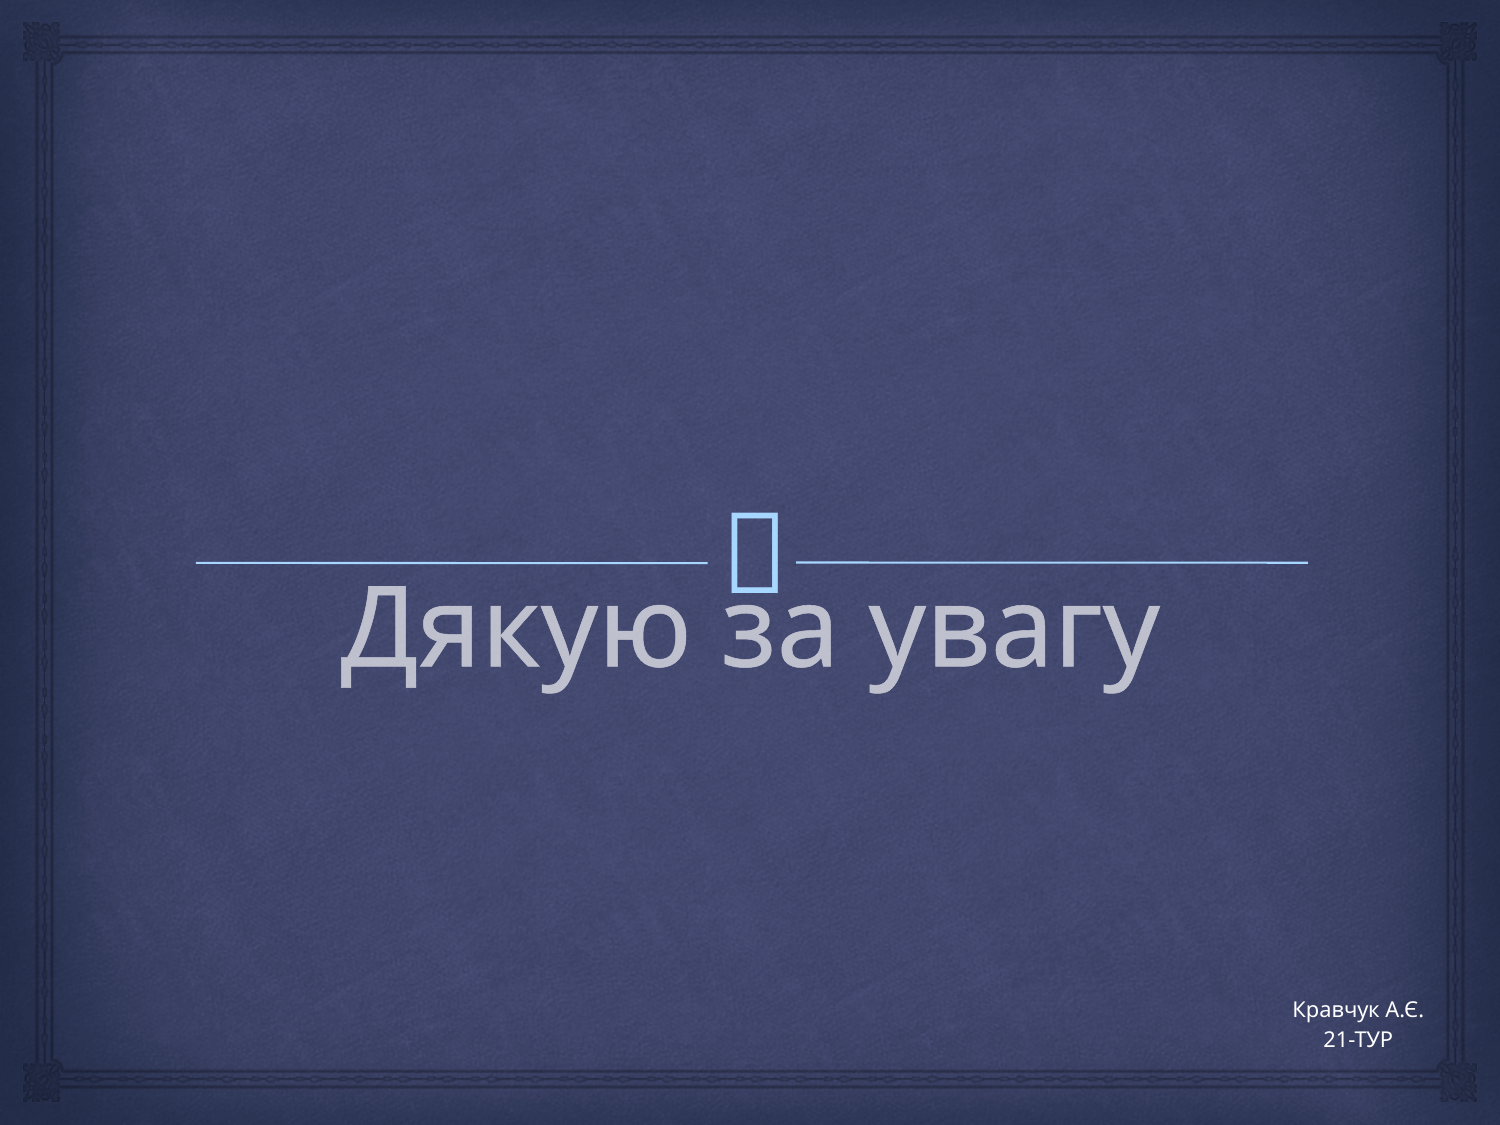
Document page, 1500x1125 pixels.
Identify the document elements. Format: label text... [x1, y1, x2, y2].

subtitle Кравчук А.Є. 21-ТУР [1151, 987, 1500, 1095]
title Дякую за увагу [194, 267, 1307, 697]
picture [0, 0, 1500, 1125]
